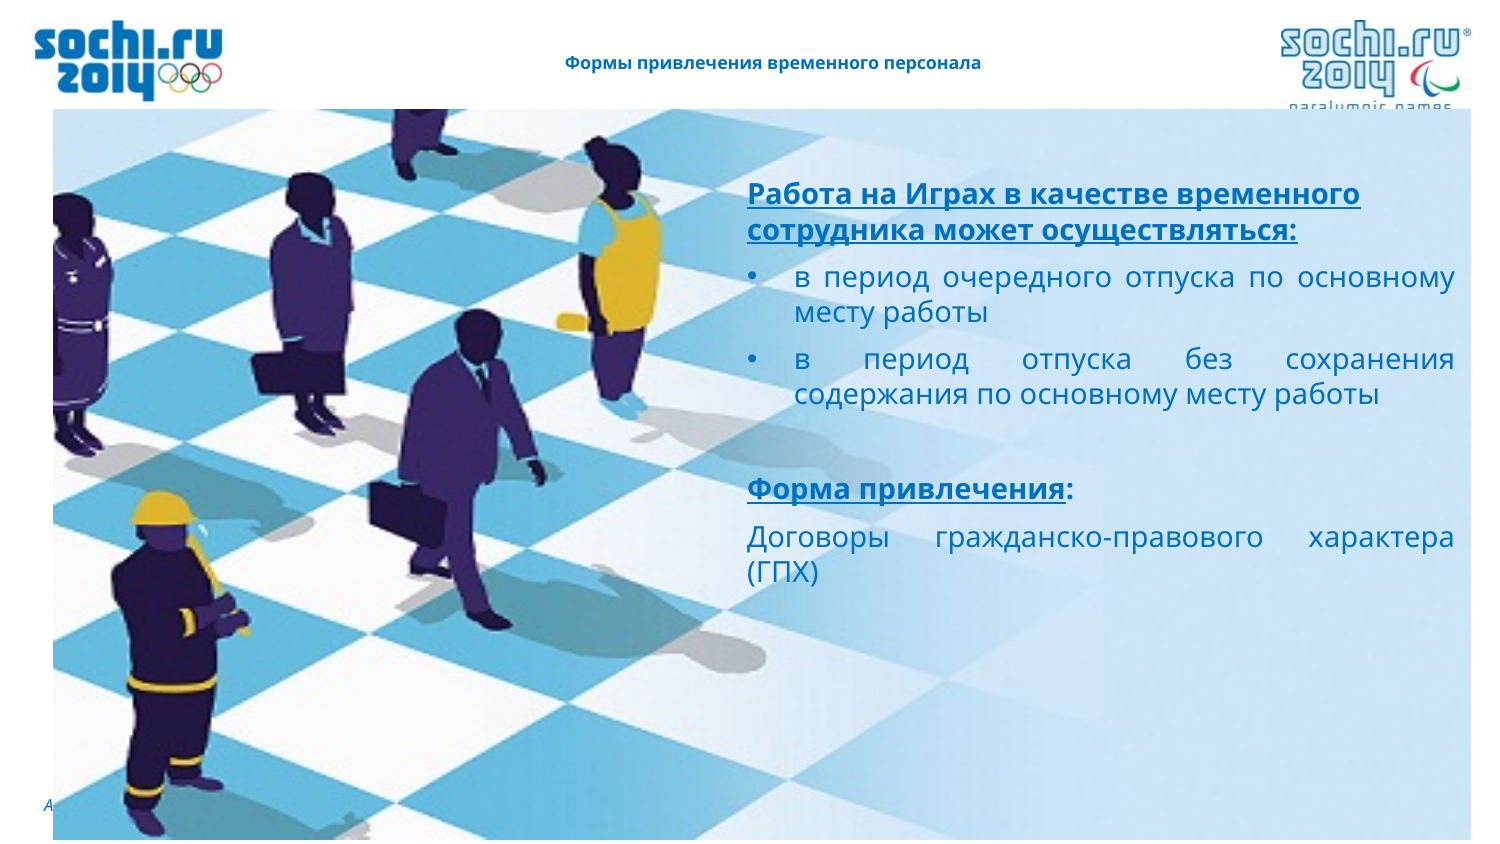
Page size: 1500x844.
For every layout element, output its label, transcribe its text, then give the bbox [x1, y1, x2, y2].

title Формы привлечения временного персонала [253, 20, 1294, 103]
picture [29, 20, 231, 106]
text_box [732, 115, 1471, 760]
picture [52, 20, 1471, 840]
